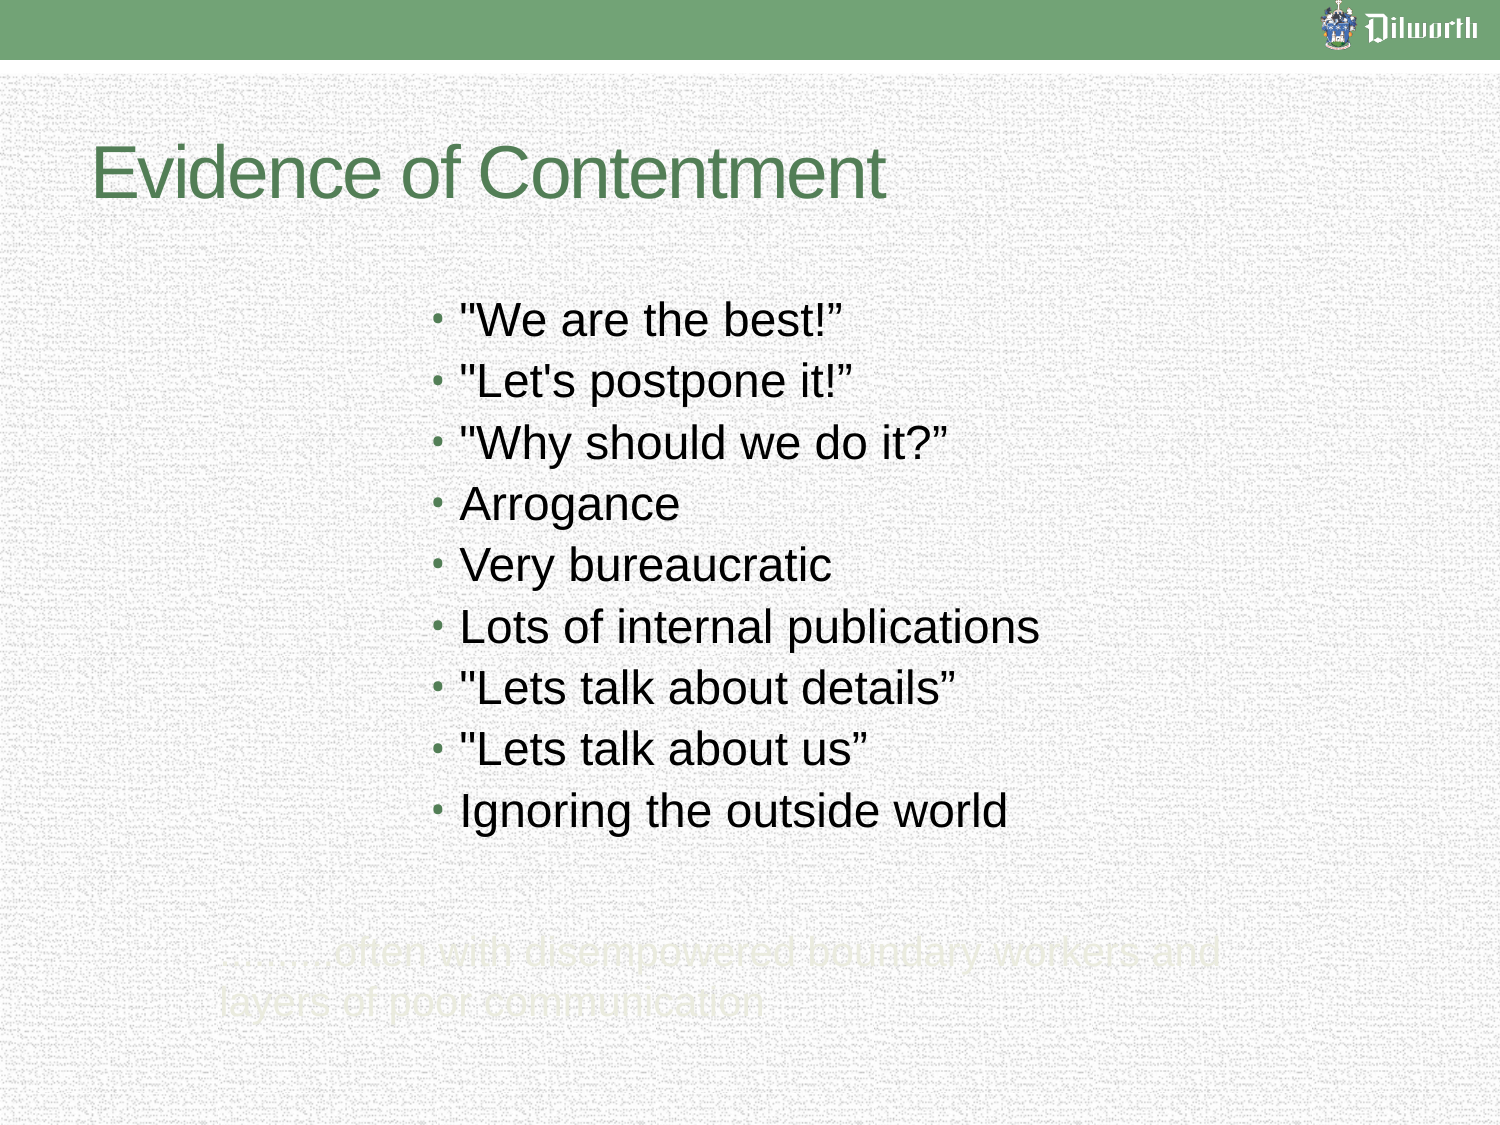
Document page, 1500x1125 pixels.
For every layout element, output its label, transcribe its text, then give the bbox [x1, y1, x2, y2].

list "We are the best!” "Let's postpone it!” "Why should we do it?” Arrogance Very bureaucratic Lots of internal publications "Lets talk about details” "Lets talk about us” Ignoring the outside world [415, 287, 1062, 886]
picture [1304, 0, 1492, 65]
title Evidence of Contentment [75, 87, 1425, 250]
text_box ..........often with disempowered boundary workers and layers of poor communication [219, 924, 1260, 1028]
